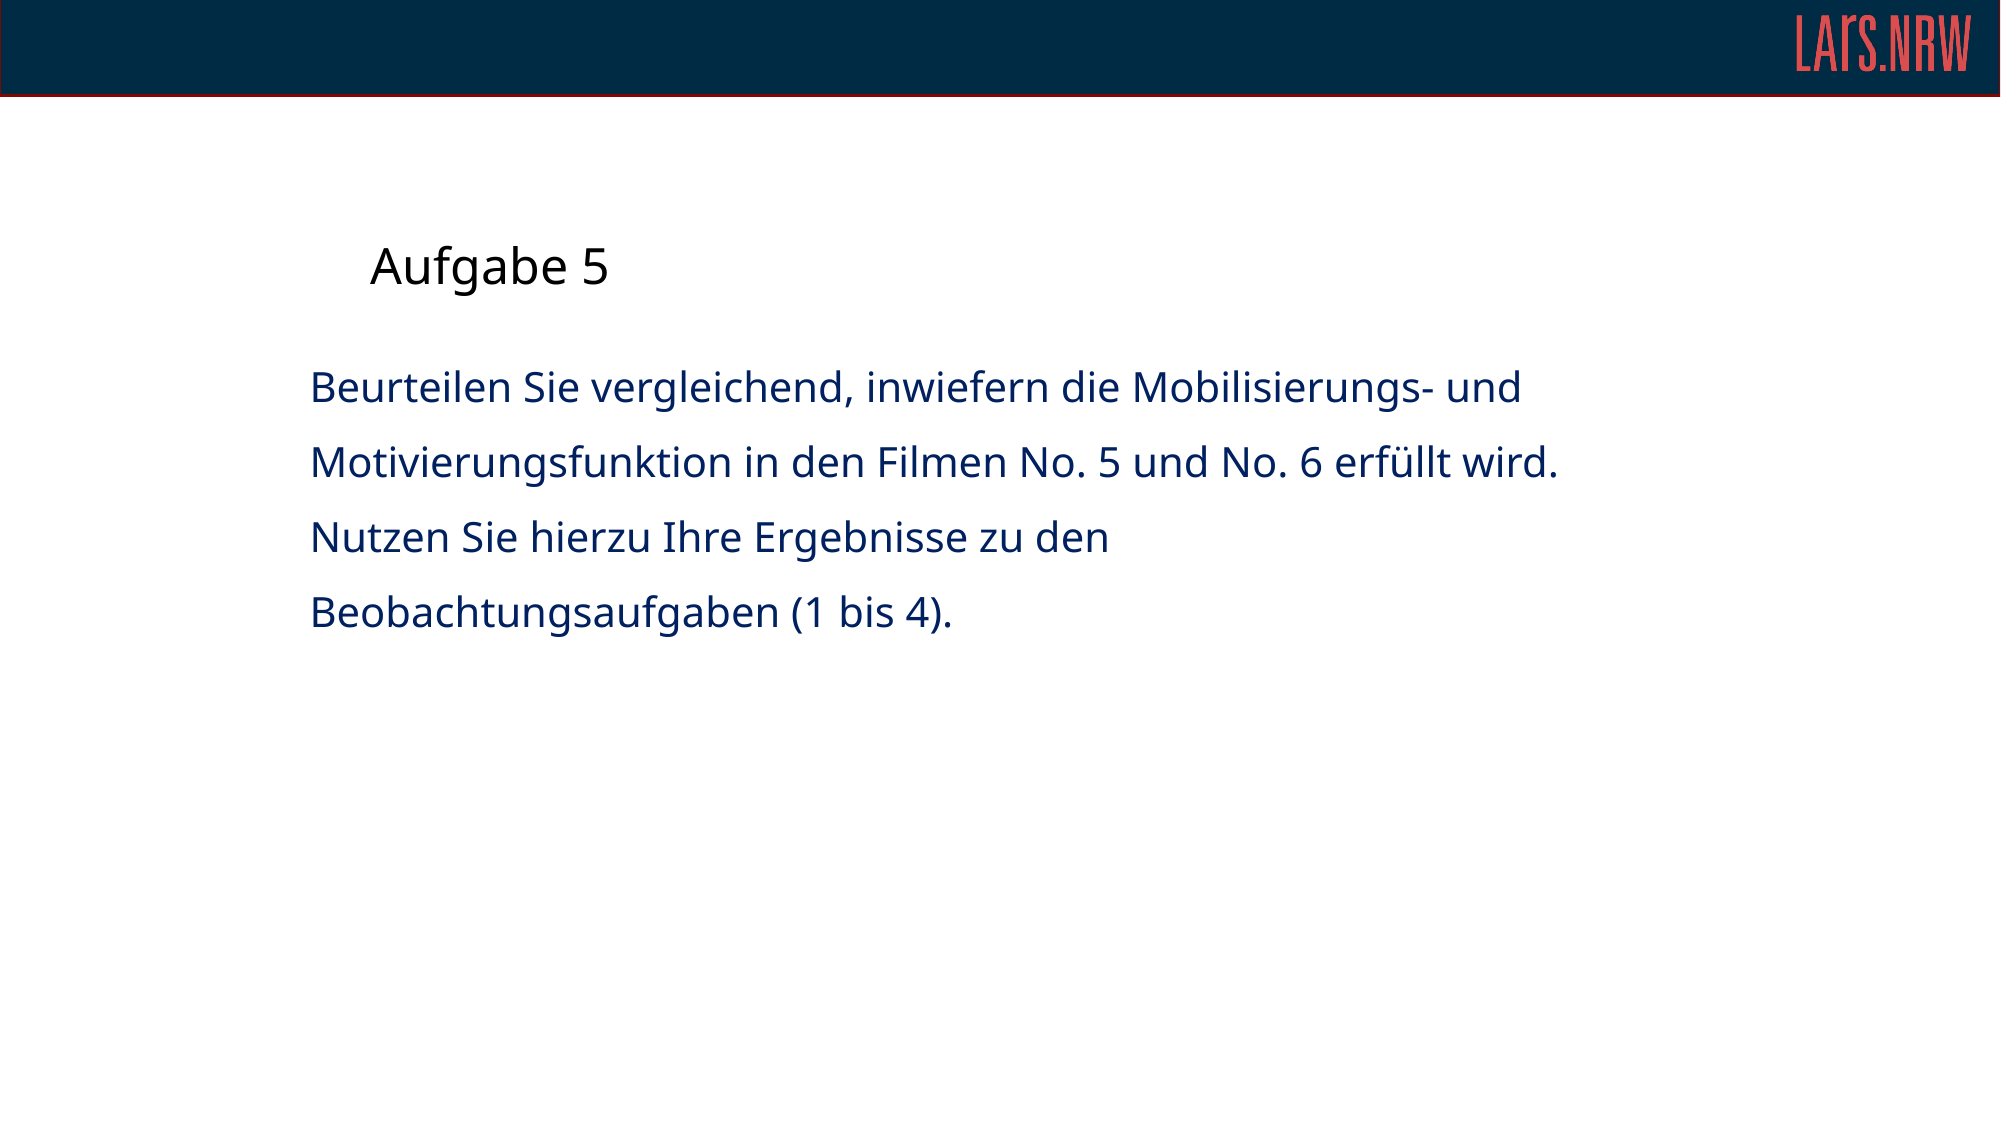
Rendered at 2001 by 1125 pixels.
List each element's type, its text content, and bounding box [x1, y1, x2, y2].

title Aufgabe 5 [355, 208, 1104, 329]
picture [1779, 3, 1977, 86]
list Beurteilen Sie vergleichend, inwiefern die Mobilisierungs- und Motivierungsfunktion in den Filmen No. 5 und No. 6 erfüllt wird. Nutzen Sie hierzu Ihre Ergebnisse zu den Beobachtungsaufgaben (1 bis 4). [294, 328, 1589, 712]
